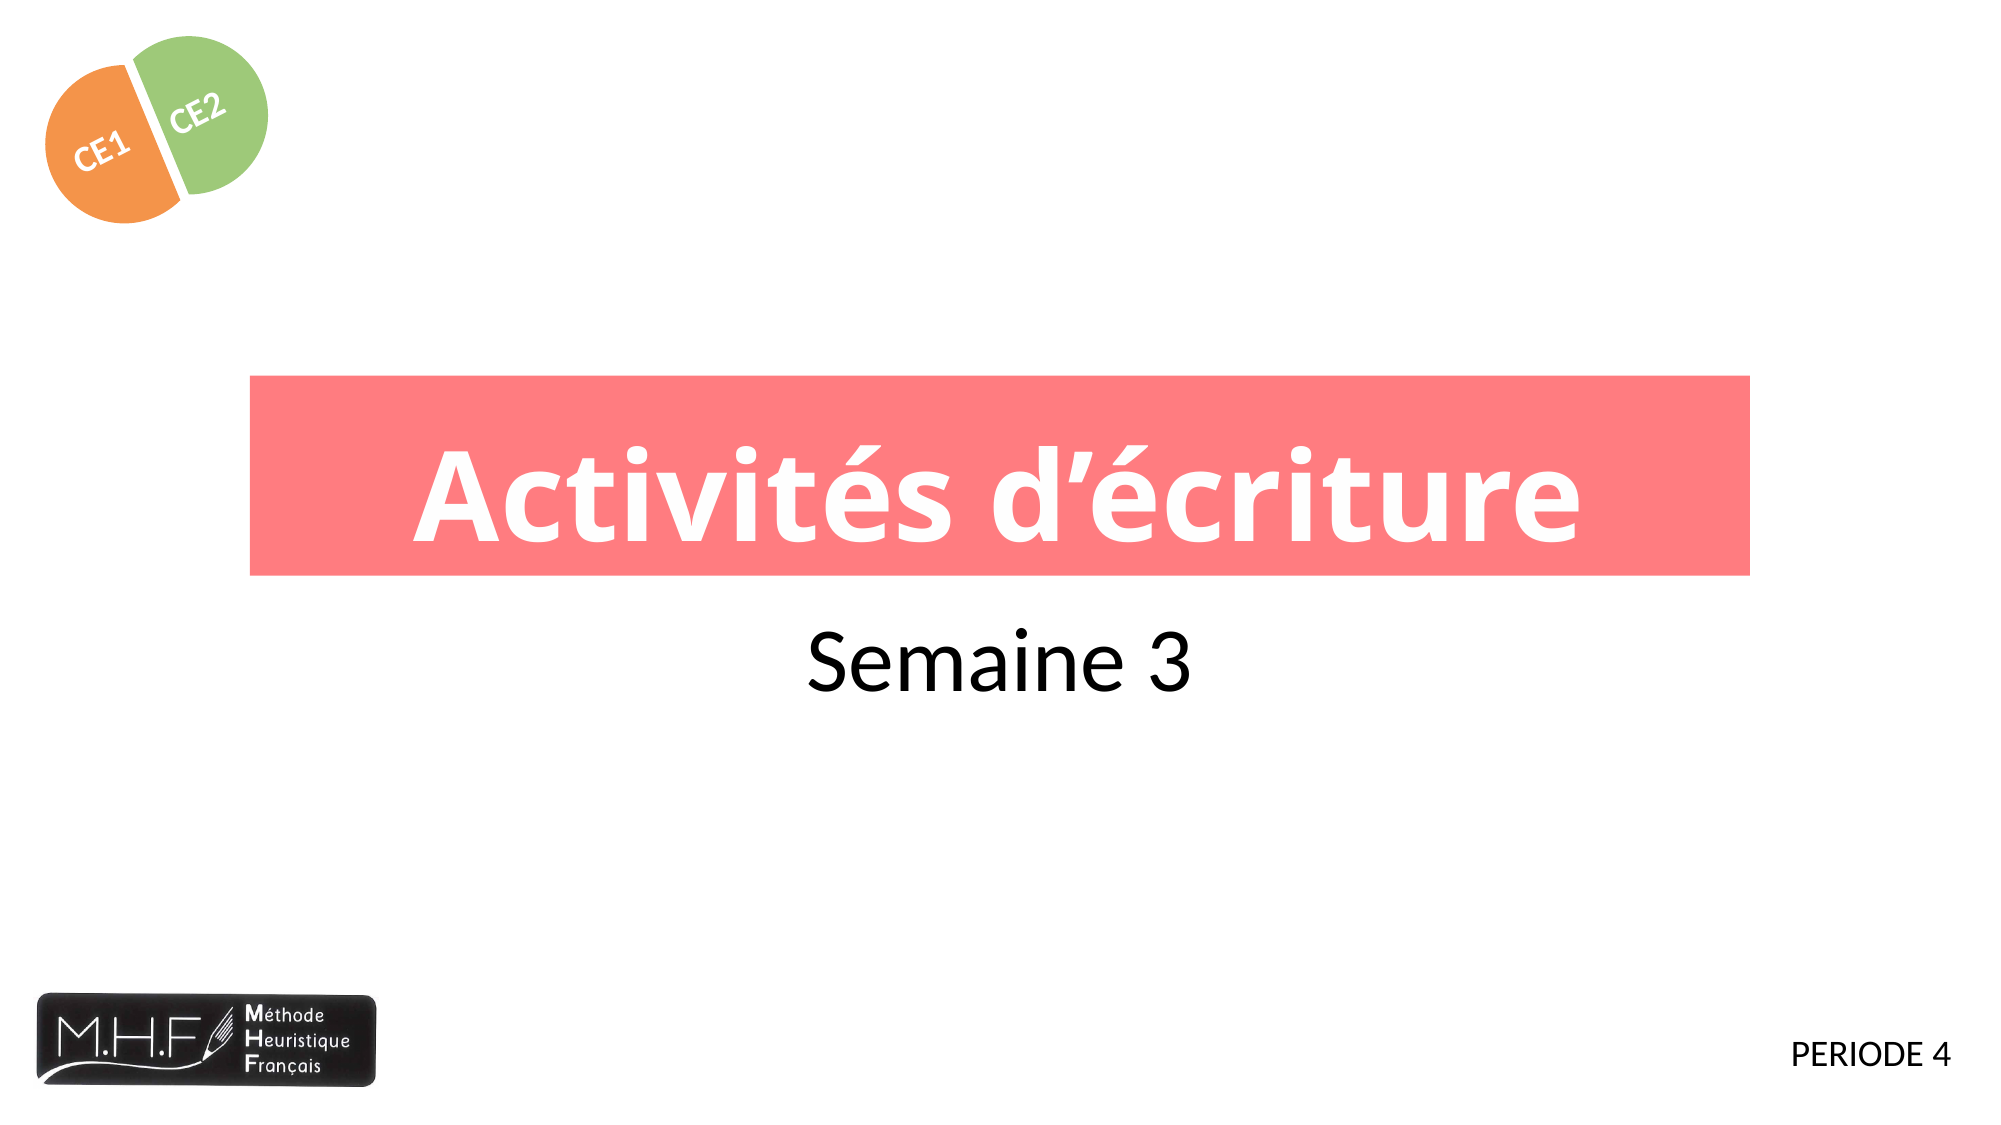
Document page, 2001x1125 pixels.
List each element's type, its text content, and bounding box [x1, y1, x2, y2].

picture [33, 990, 379, 1089]
title Activités d’écriture [249, 375, 1750, 576]
text_box PERIODE 4 [1362, 1021, 1967, 1082]
subtitle Semaine 3 [249, 604, 1750, 877]
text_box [45, 35, 269, 224]
